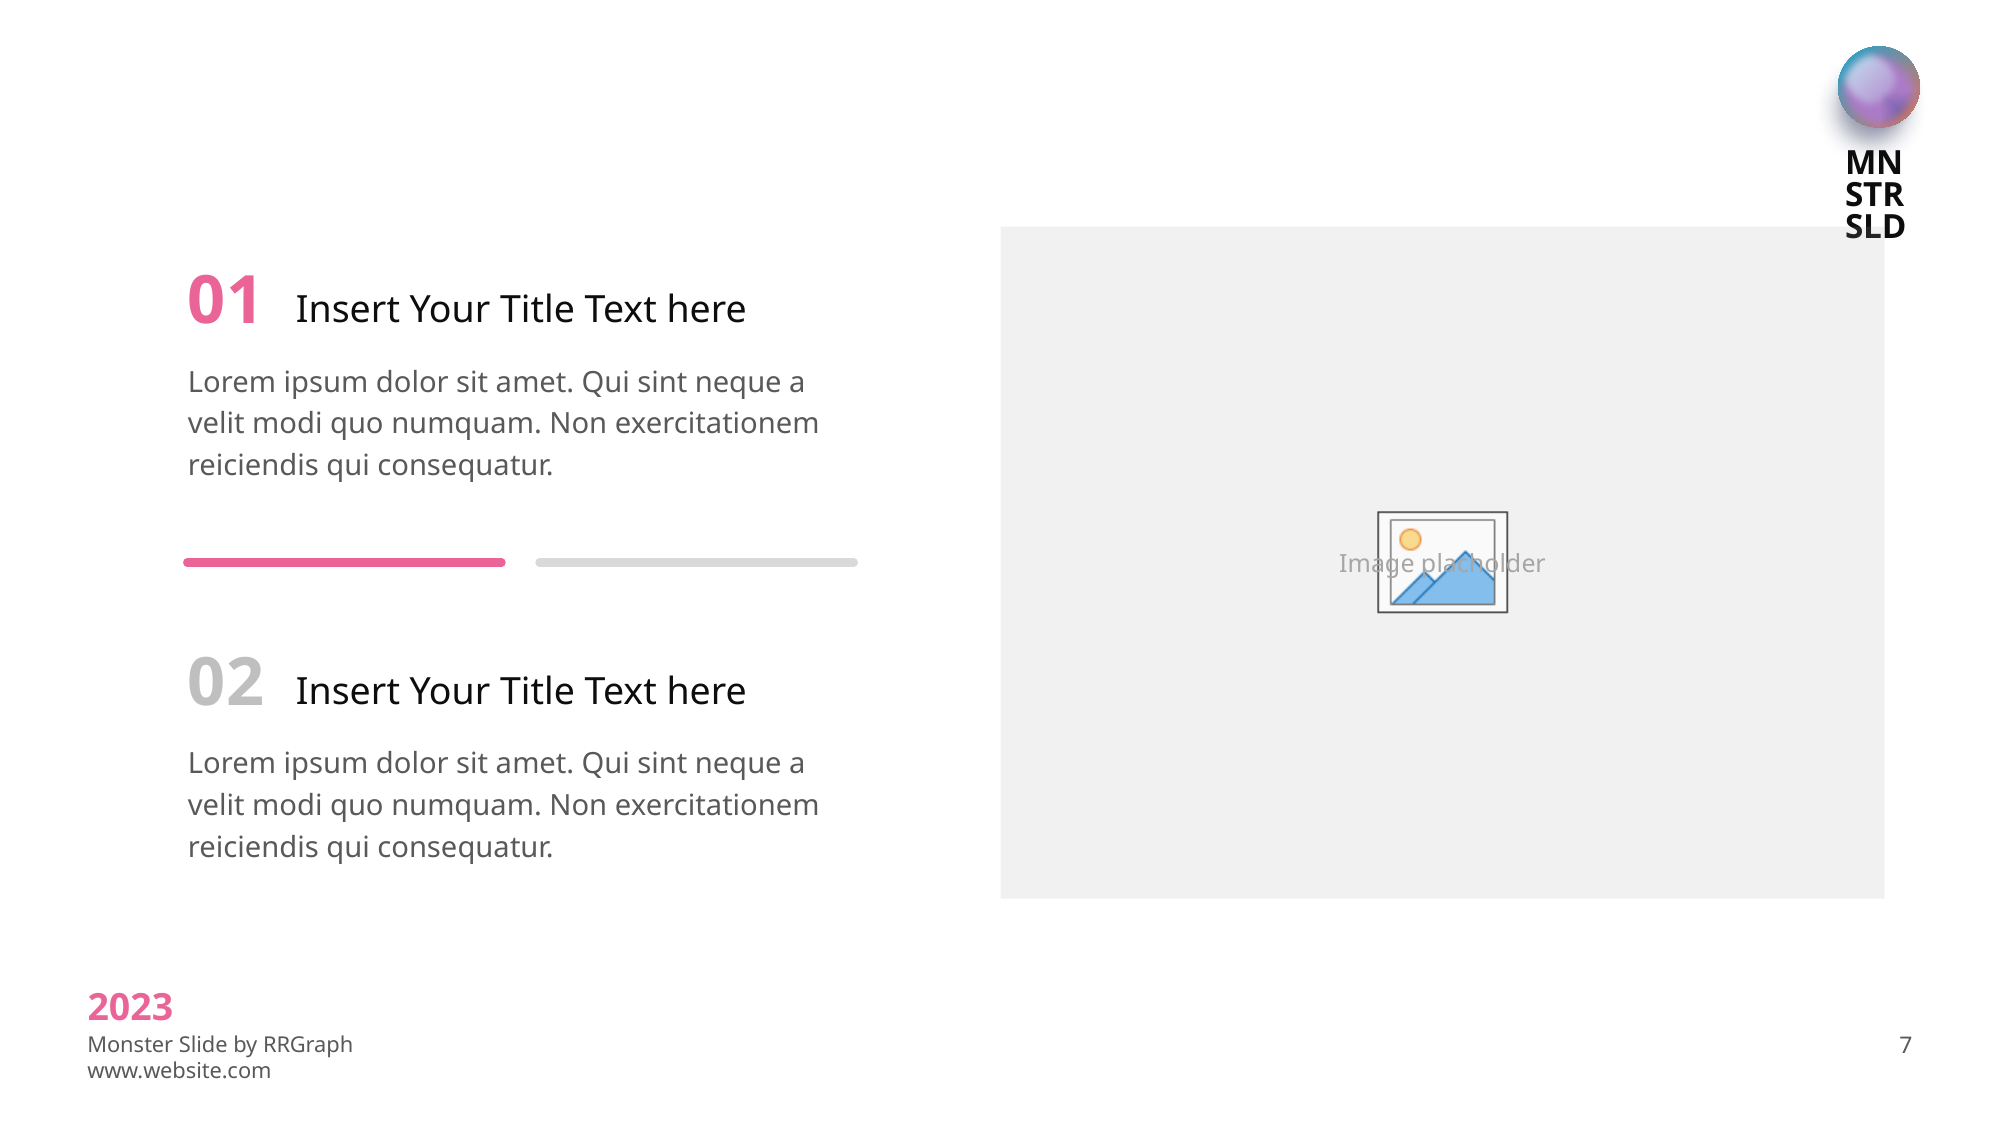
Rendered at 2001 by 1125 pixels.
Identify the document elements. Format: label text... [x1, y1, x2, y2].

text_box 02 [173, 631, 302, 727]
text_box 01 [173, 249, 302, 345]
text_box Insert Your Title Text here [280, 659, 854, 720]
picture [1000, 226, 1885, 899]
text_box Insert Your Title Text here [280, 277, 854, 338]
text_box Lorem ipsum dolor sit amet. Qui sint neque a velit modi quo numquam. Non exercitationem reiciendis qui consequatur. [173, 348, 854, 489]
text_box Lorem ipsum dolor sit amet. Qui sint neque a velit modi quo numquam. Non exercitationem reiciendis qui consequatur. [173, 730, 854, 871]
